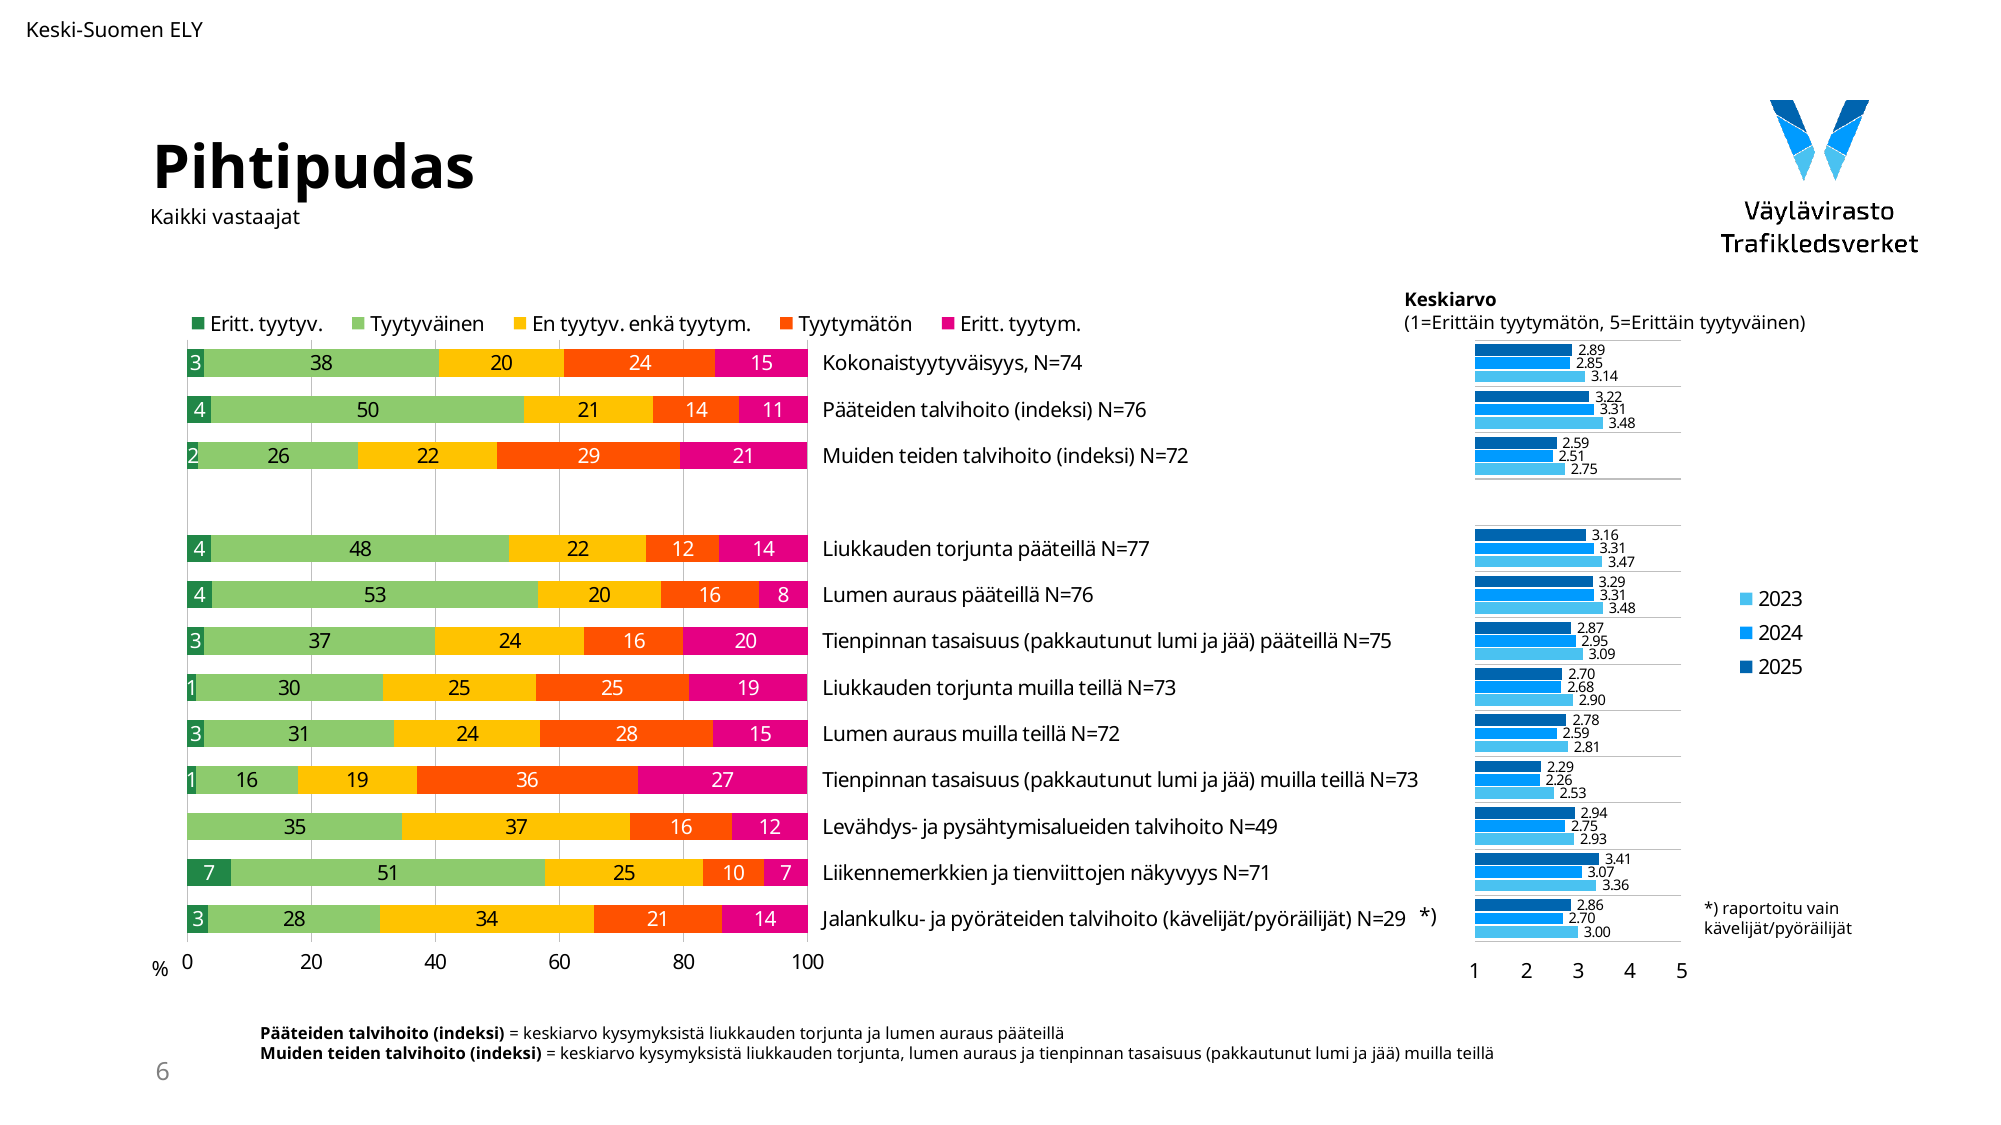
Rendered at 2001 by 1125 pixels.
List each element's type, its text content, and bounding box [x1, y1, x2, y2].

text_box Kaikki vastaajat [135, 196, 315, 237]
text_box % [136, 948, 184, 989]
text_box Keskiarvo (1=Erittäin tyytymätön, 5=Erittäin tyytyväinen) [1389, 280, 1826, 341]
text_box Pääteiden talvihoito (indeksi) = keskiarvo kysymyksistä liukkauden torjunta ja lumen auraus pääteillä Muiden teiden talvihoito (indeksi) = keskiarvo kysymyksistä liukkauden torjunta, lumen auraus ja tienpinnan tasaisuus (pakkautunut lumi ja jää) muilla teillä [245, 1015, 1520, 1094]
footer [0, 1042, 675, 1103]
text_box *) raportoitu vain kävelijät/pyöräilijät [1822, 890, 1868, 945]
title Pihtipudas [137, 59, 1555, 278]
text_box Keski-Suomen ELY [10, 9, 218, 50]
picture [1682, 62, 1958, 292]
chart [168, 281, 1822, 985]
